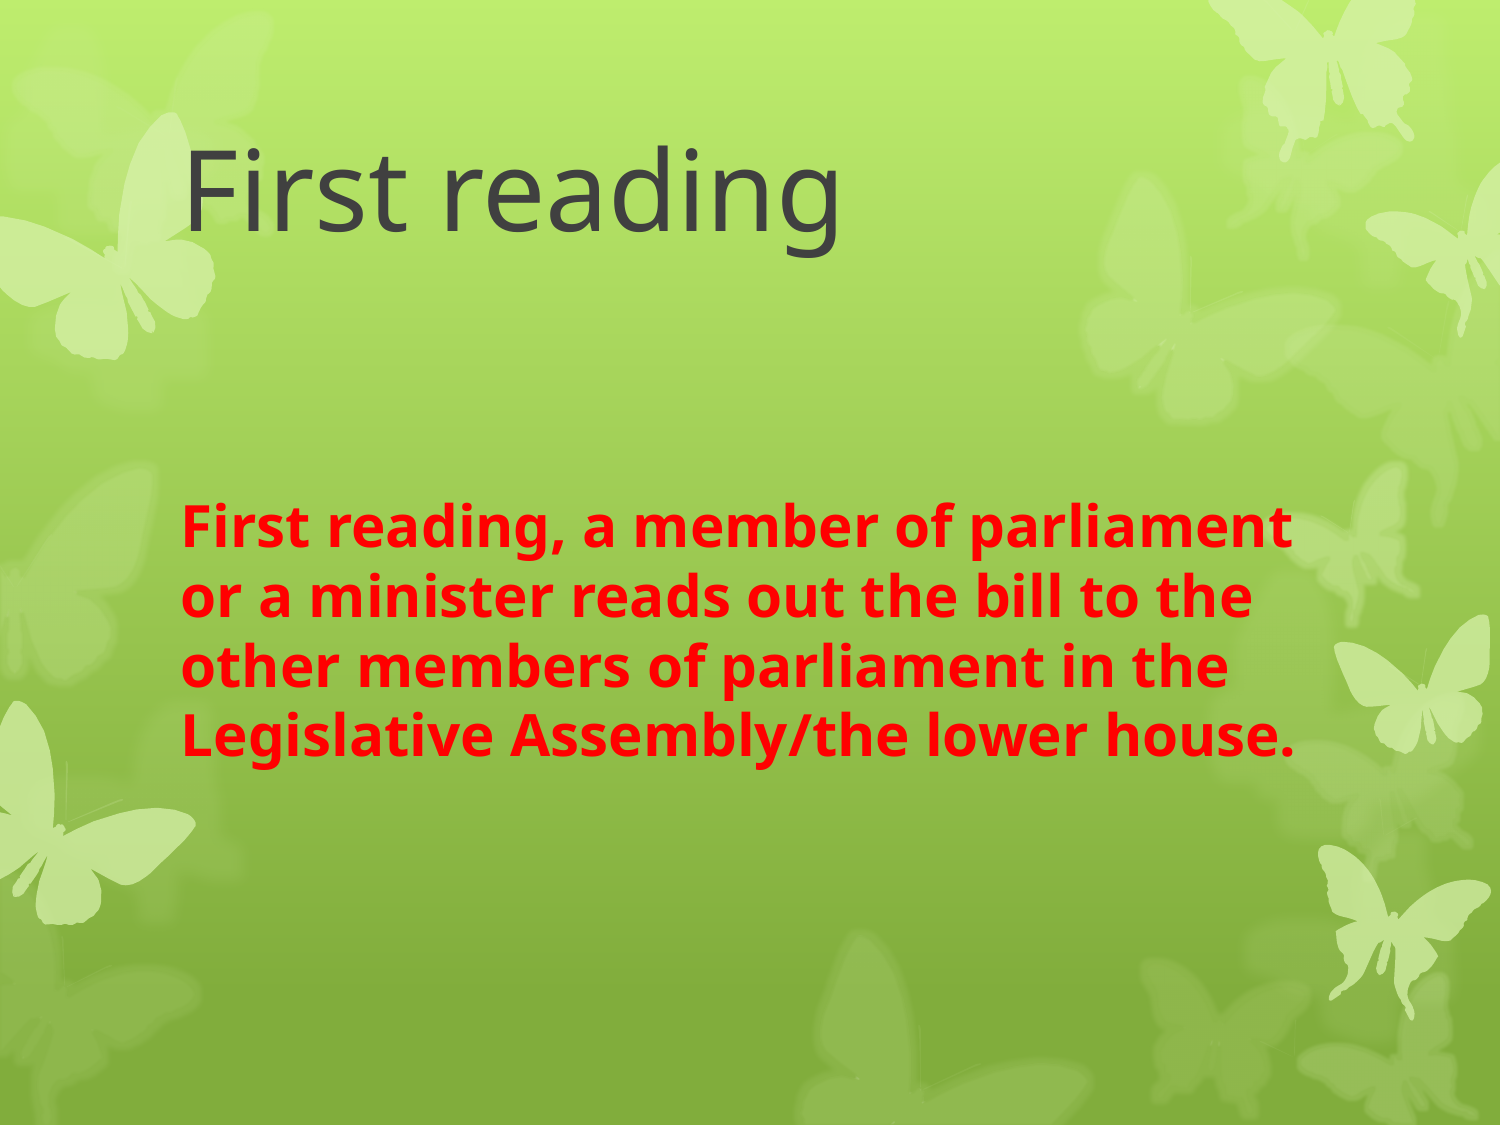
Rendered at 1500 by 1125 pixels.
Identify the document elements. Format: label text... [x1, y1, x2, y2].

title First reading [165, 110, 1335, 263]
list First reading, a member of parliament or a minister reads out the bill to the other members of parliament in the Legislative Assembly/the lower house. [165, 296, 1335, 962]
